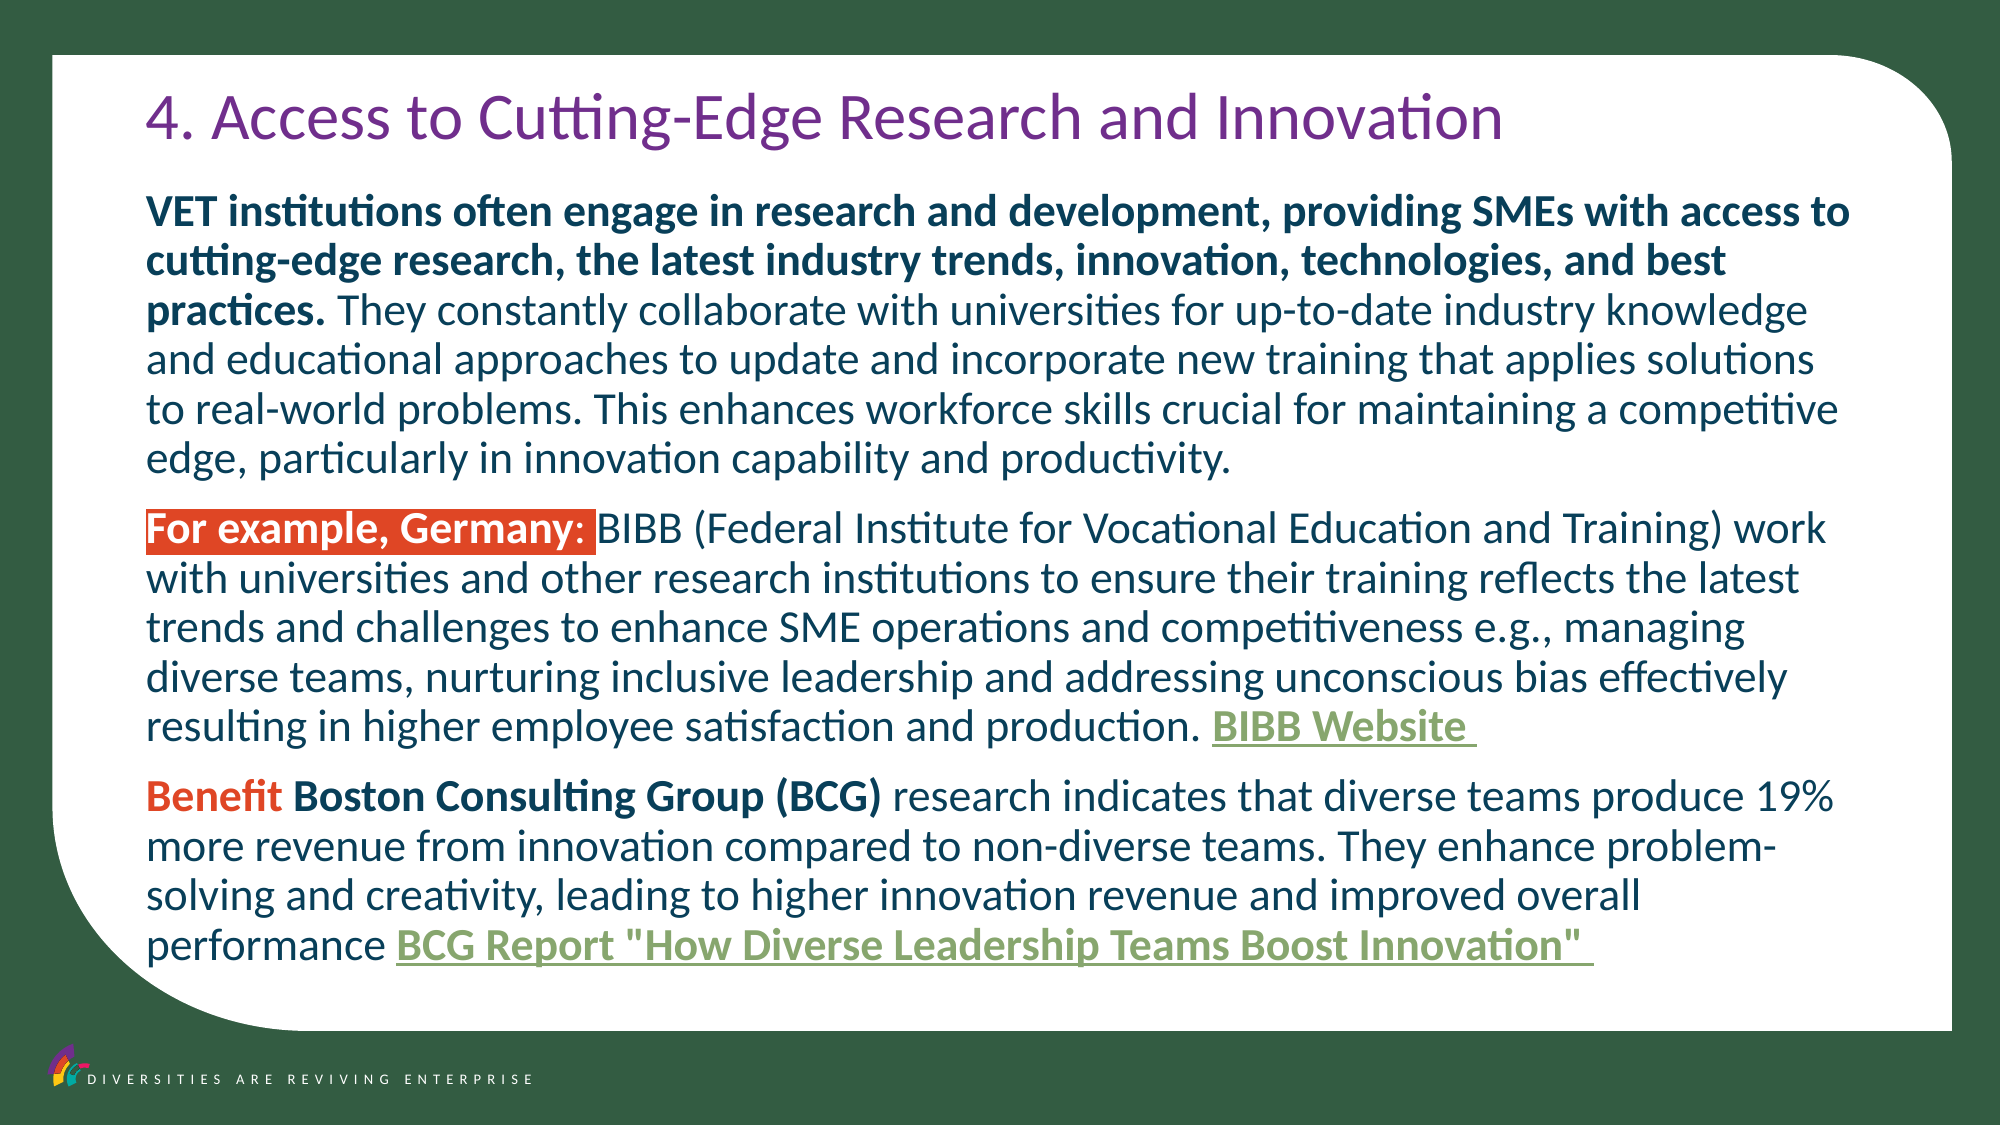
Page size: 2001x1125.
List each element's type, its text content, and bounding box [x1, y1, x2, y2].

list VET institutions often engage in research and development, providing SMEs with access to cutting-edge research, the latest industry trends, innovation, technologies, and best practices. They constantly collaborate with universities for up-to-date industry knowledge and educational approaches to update and incorporate new training that applies solutions to real-world problems. This enhances workforce skills crucial for maintaining a competitive edge, particularly in innovation capability and productivity. For example, Germany: BIBB (Federal Institute for Vocational Education and Training) work with universities and other research institutions to ensure their training reflects the latest trends and challenges to enhance SME operations and competitiveness e.g., managing diverse teams, nurturing inclusive leadership and addressing unconscious bias effectively resulting in higher employee satisfaction and production. BIBB Website Benefit Boston Consulting Group (BCG) research indicates that diverse teams produce 19% more revenue from innovation compared to non-diverse teams. They enhance problem-solving and creativity, leading to higher innovation revenue and improved overall performance BCG Report "How Diverse Leadership Teams Boost Innovation" [130, 207, 1869, 812]
list 4. Access to Cutting-Edge Research and Innovation [130, 74, 1869, 207]
